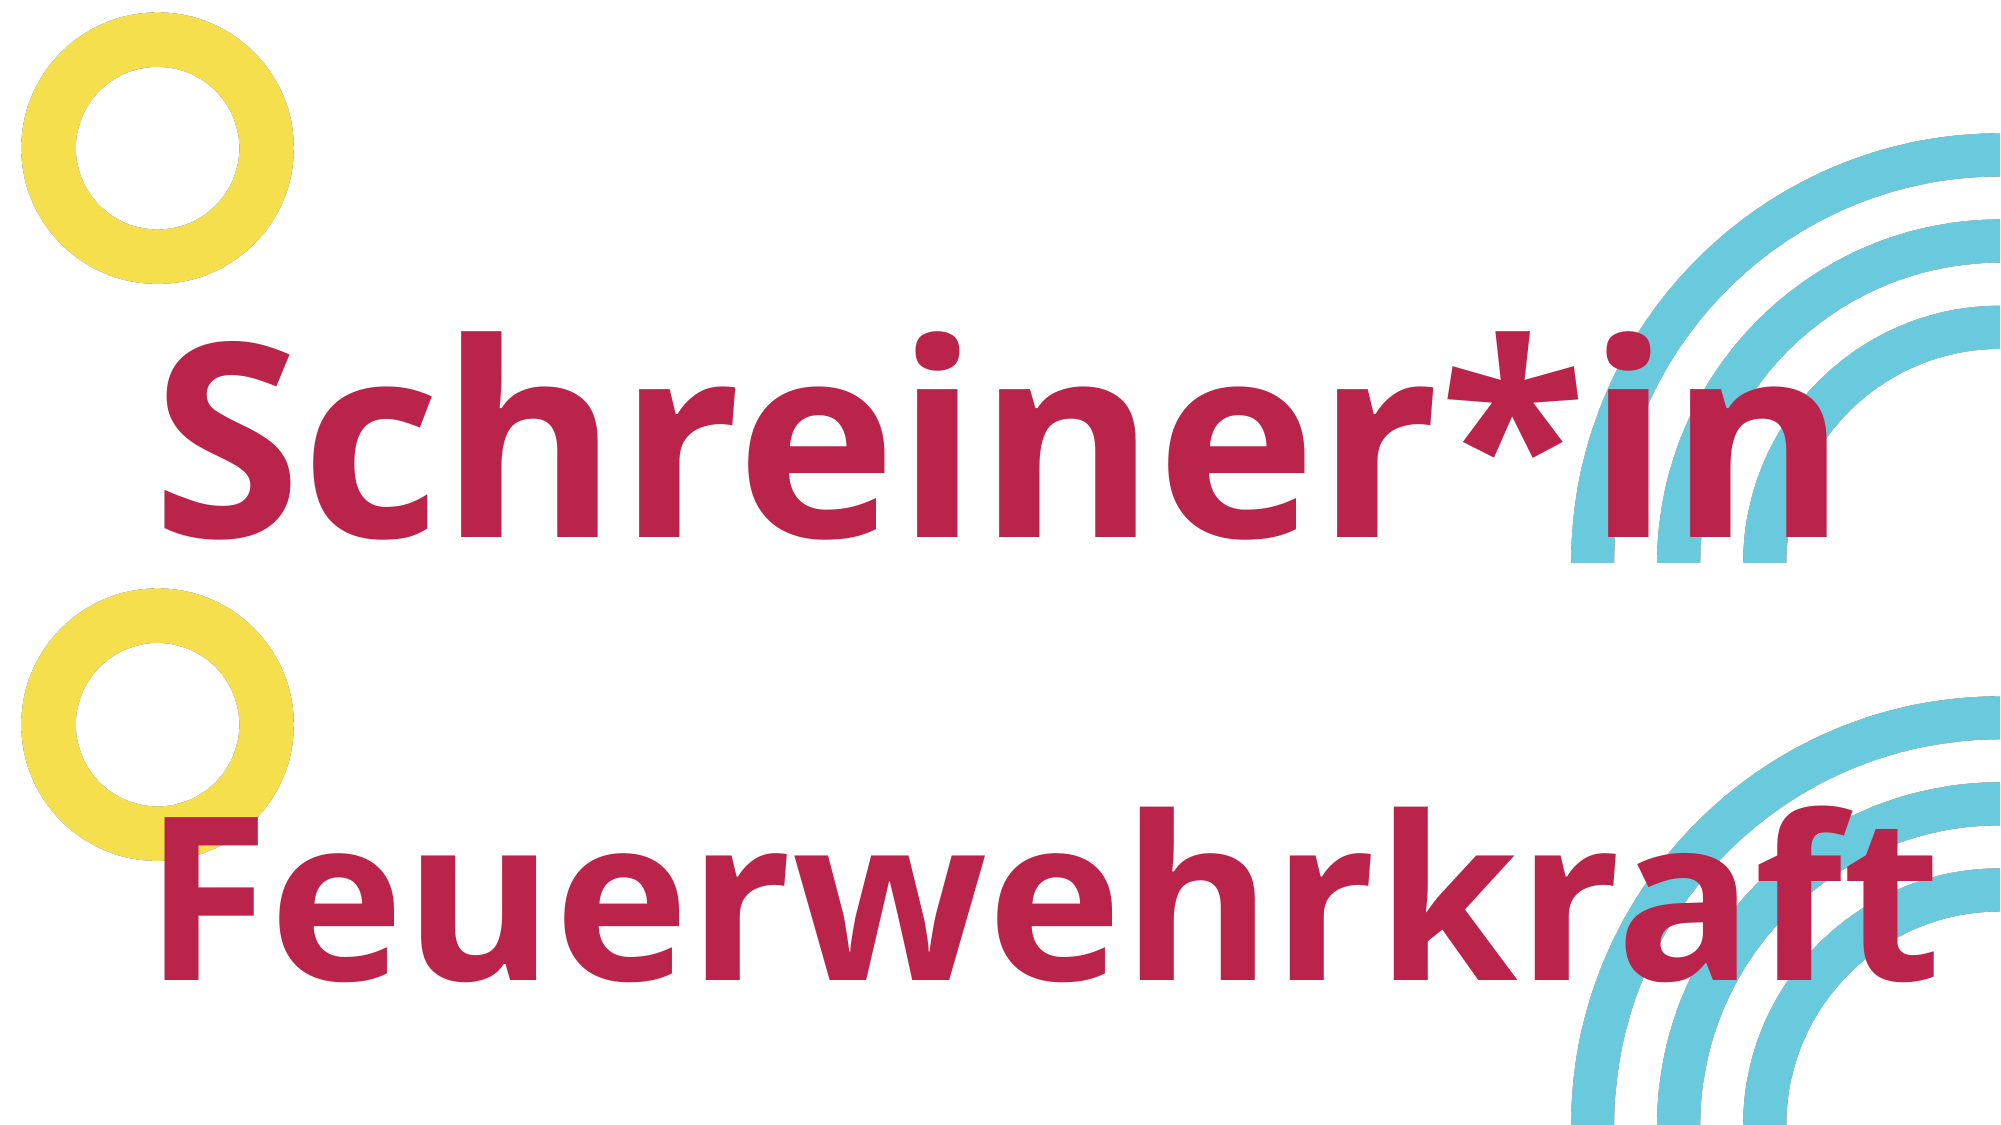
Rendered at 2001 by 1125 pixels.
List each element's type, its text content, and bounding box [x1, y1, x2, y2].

picture [1571, 696, 2000, 1125]
picture [1571, 133, 2000, 563]
picture [21, 588, 294, 861]
picture [21, 12, 294, 284]
text_box Feuerwehrkraft [99, 717, 1988, 1037]
title Schreiner*in [56, 211, 1944, 604]
